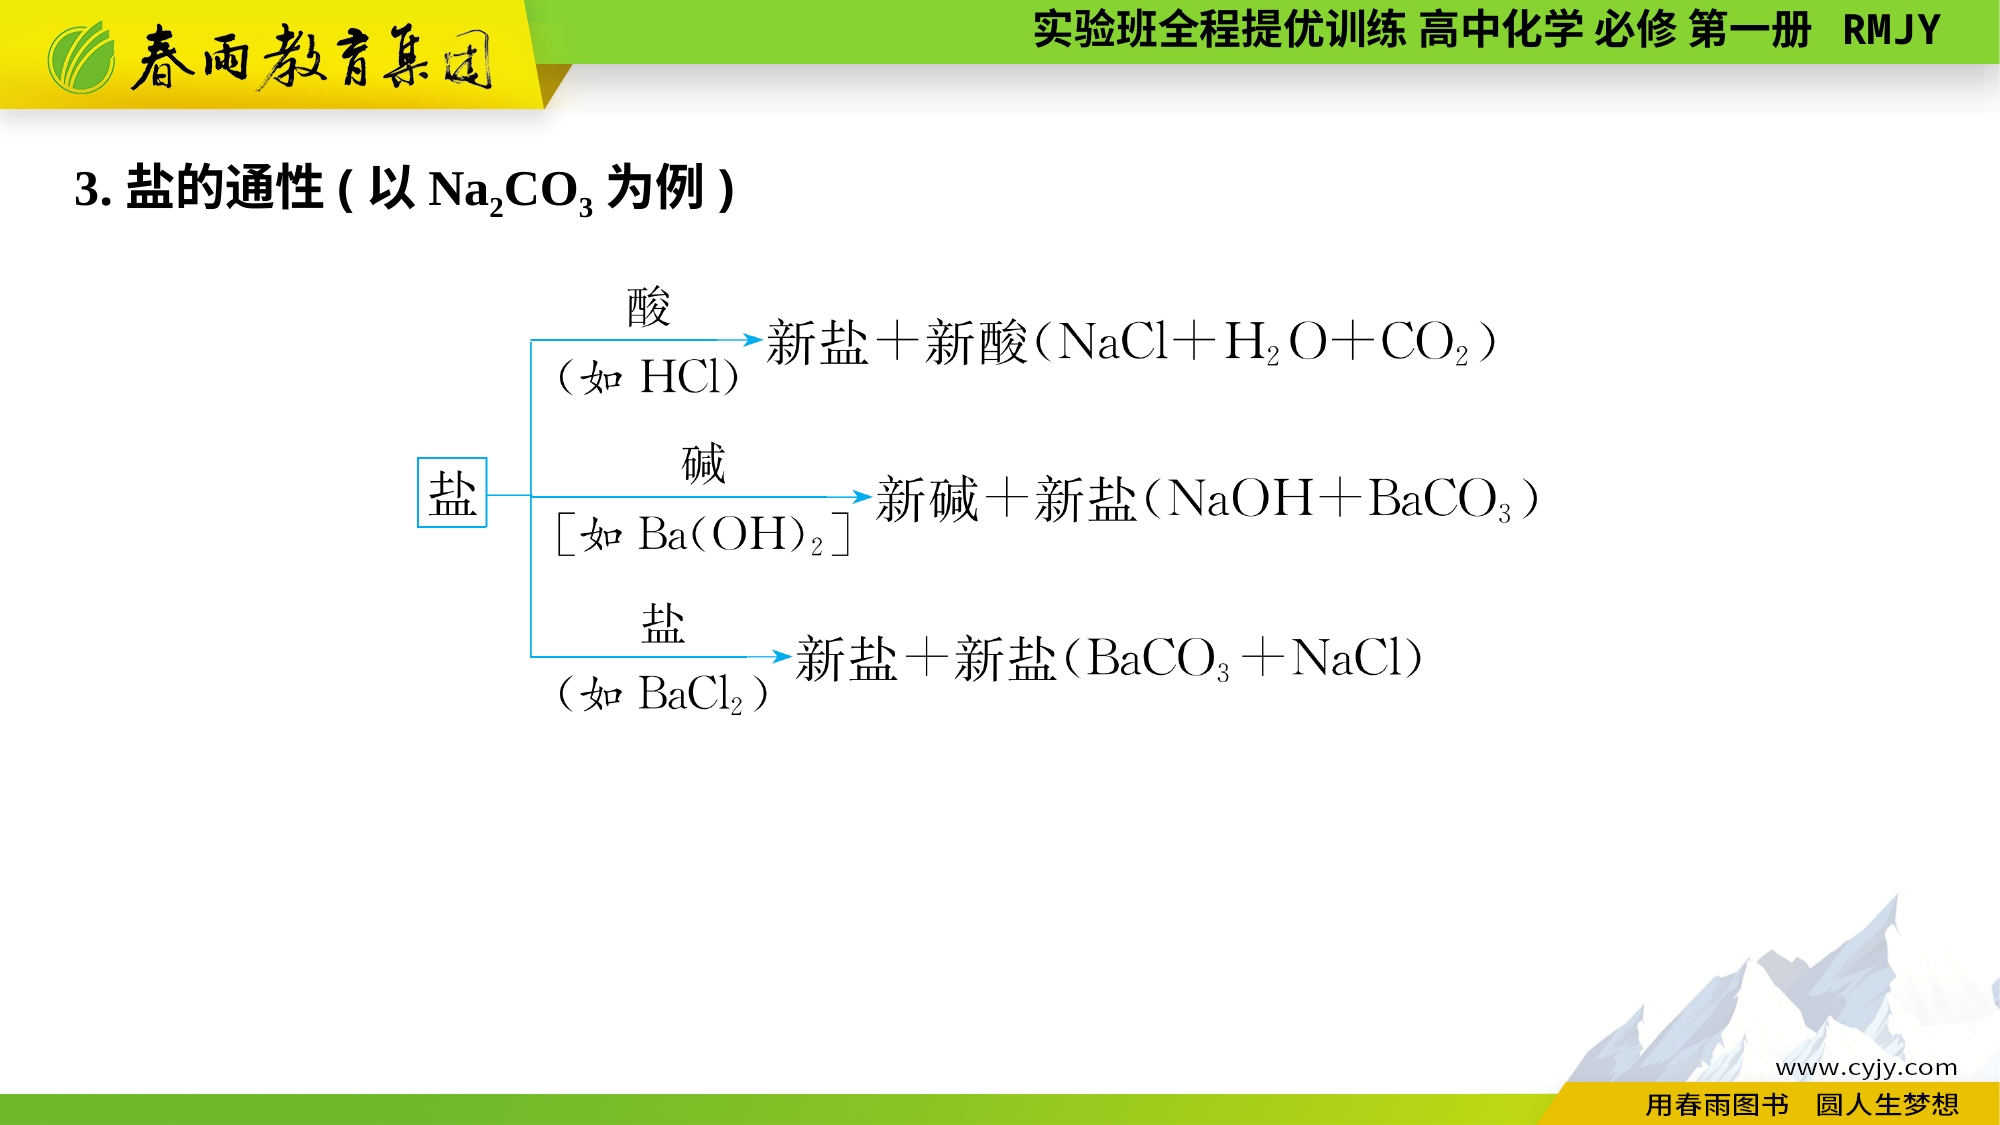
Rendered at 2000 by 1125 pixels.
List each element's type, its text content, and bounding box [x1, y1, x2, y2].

picture [0, 0, 2000, 1125]
list 3.盐的通性(以Na2CO3为例) [59, 113, 1944, 209]
